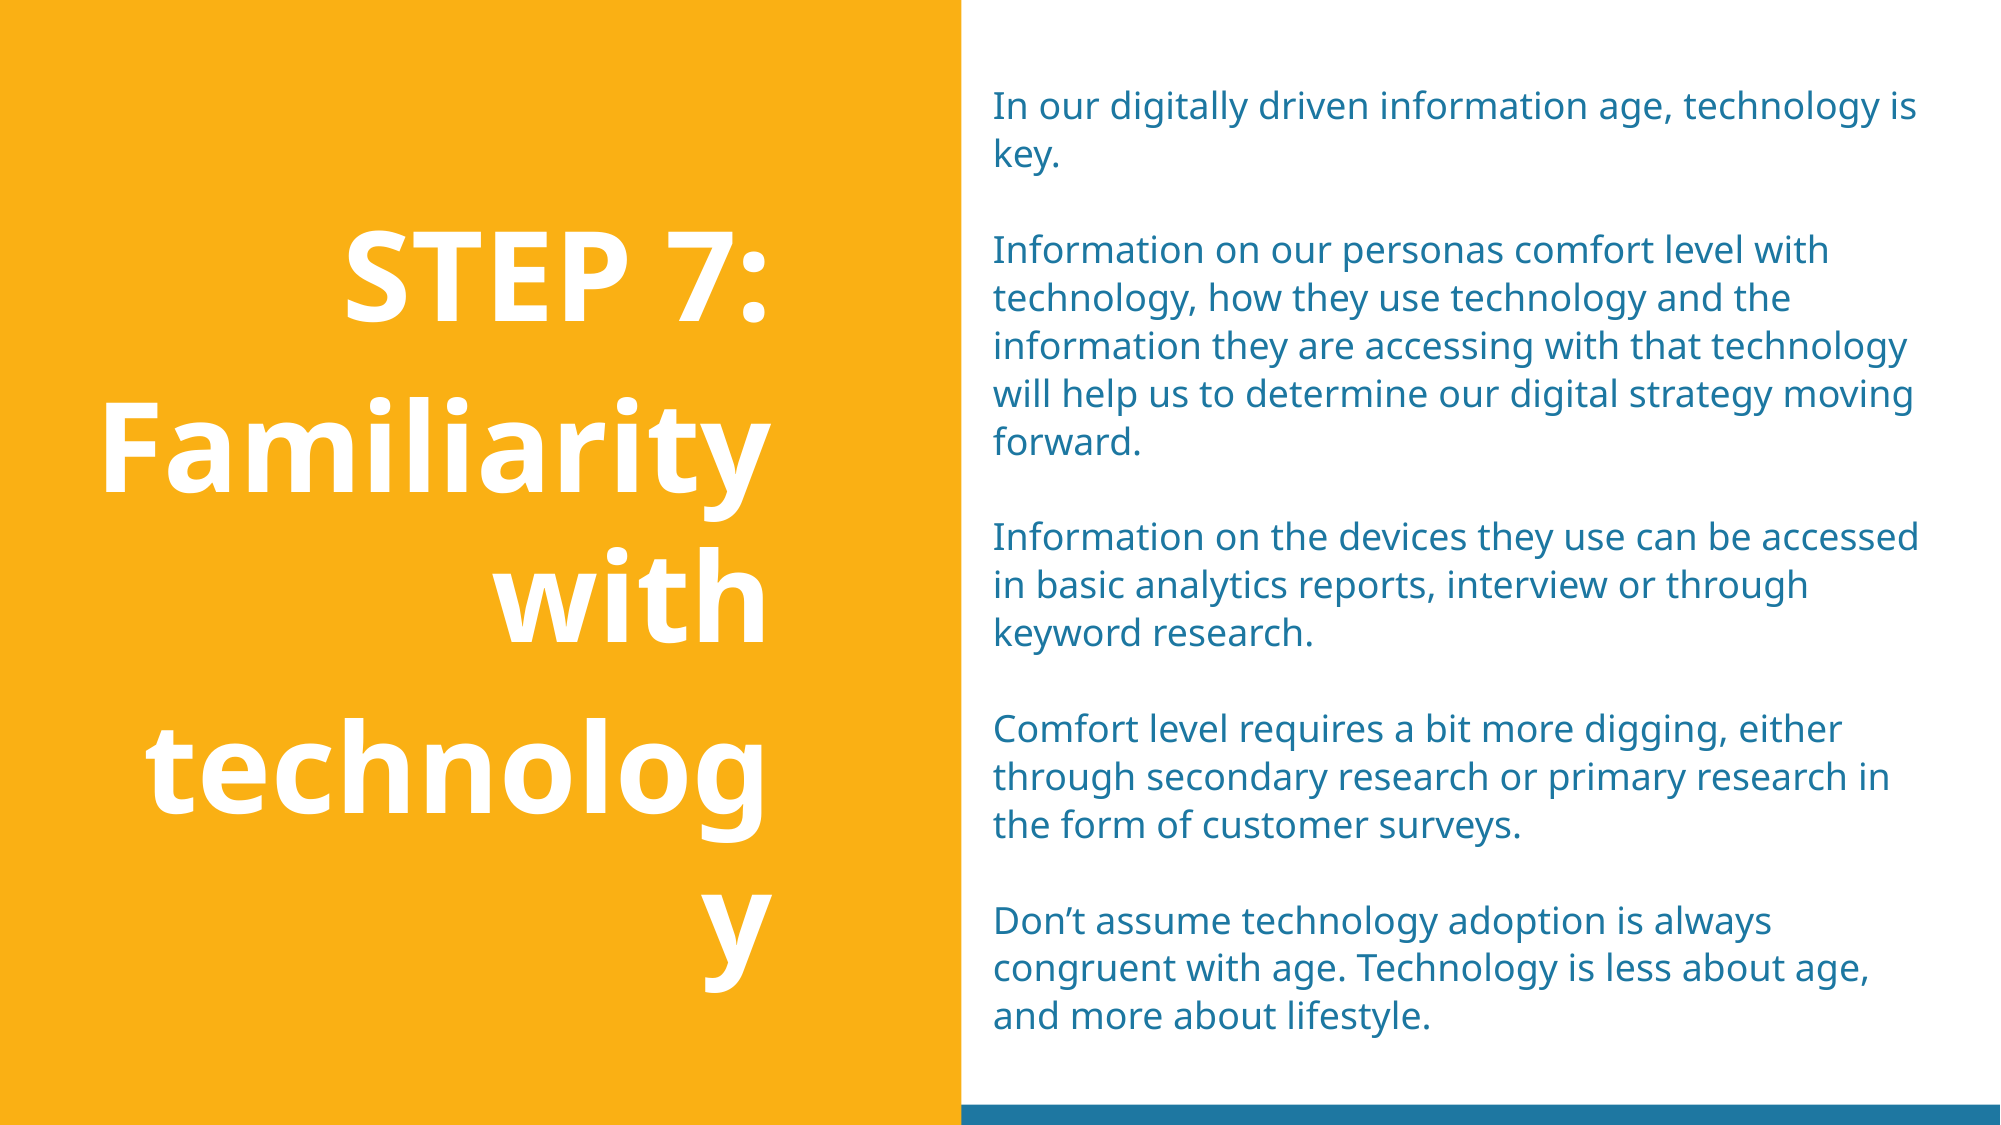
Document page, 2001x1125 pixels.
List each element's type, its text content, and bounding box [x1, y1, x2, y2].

text_box In our digitally driven information age, technology is key. Information on our personas comfort level with technology, how they use technology and the information they are accessing with that technology will help us to determine our digital strategy moving forward. Information on the devices they use can be accessed in basic analytics reports, interview or through keyword research. Comfort level requires a bit more digging, either through secondary research or primary research in the form of customer surveys. Don’t assume technology adoption is always congruent with age. Technology is less about age, and more about lifestyle. [978, 72, 1955, 1045]
text_box STEP 7: Familiarity with technology [70, 188, 788, 256]
text_box [0, 0, 962, 1125]
